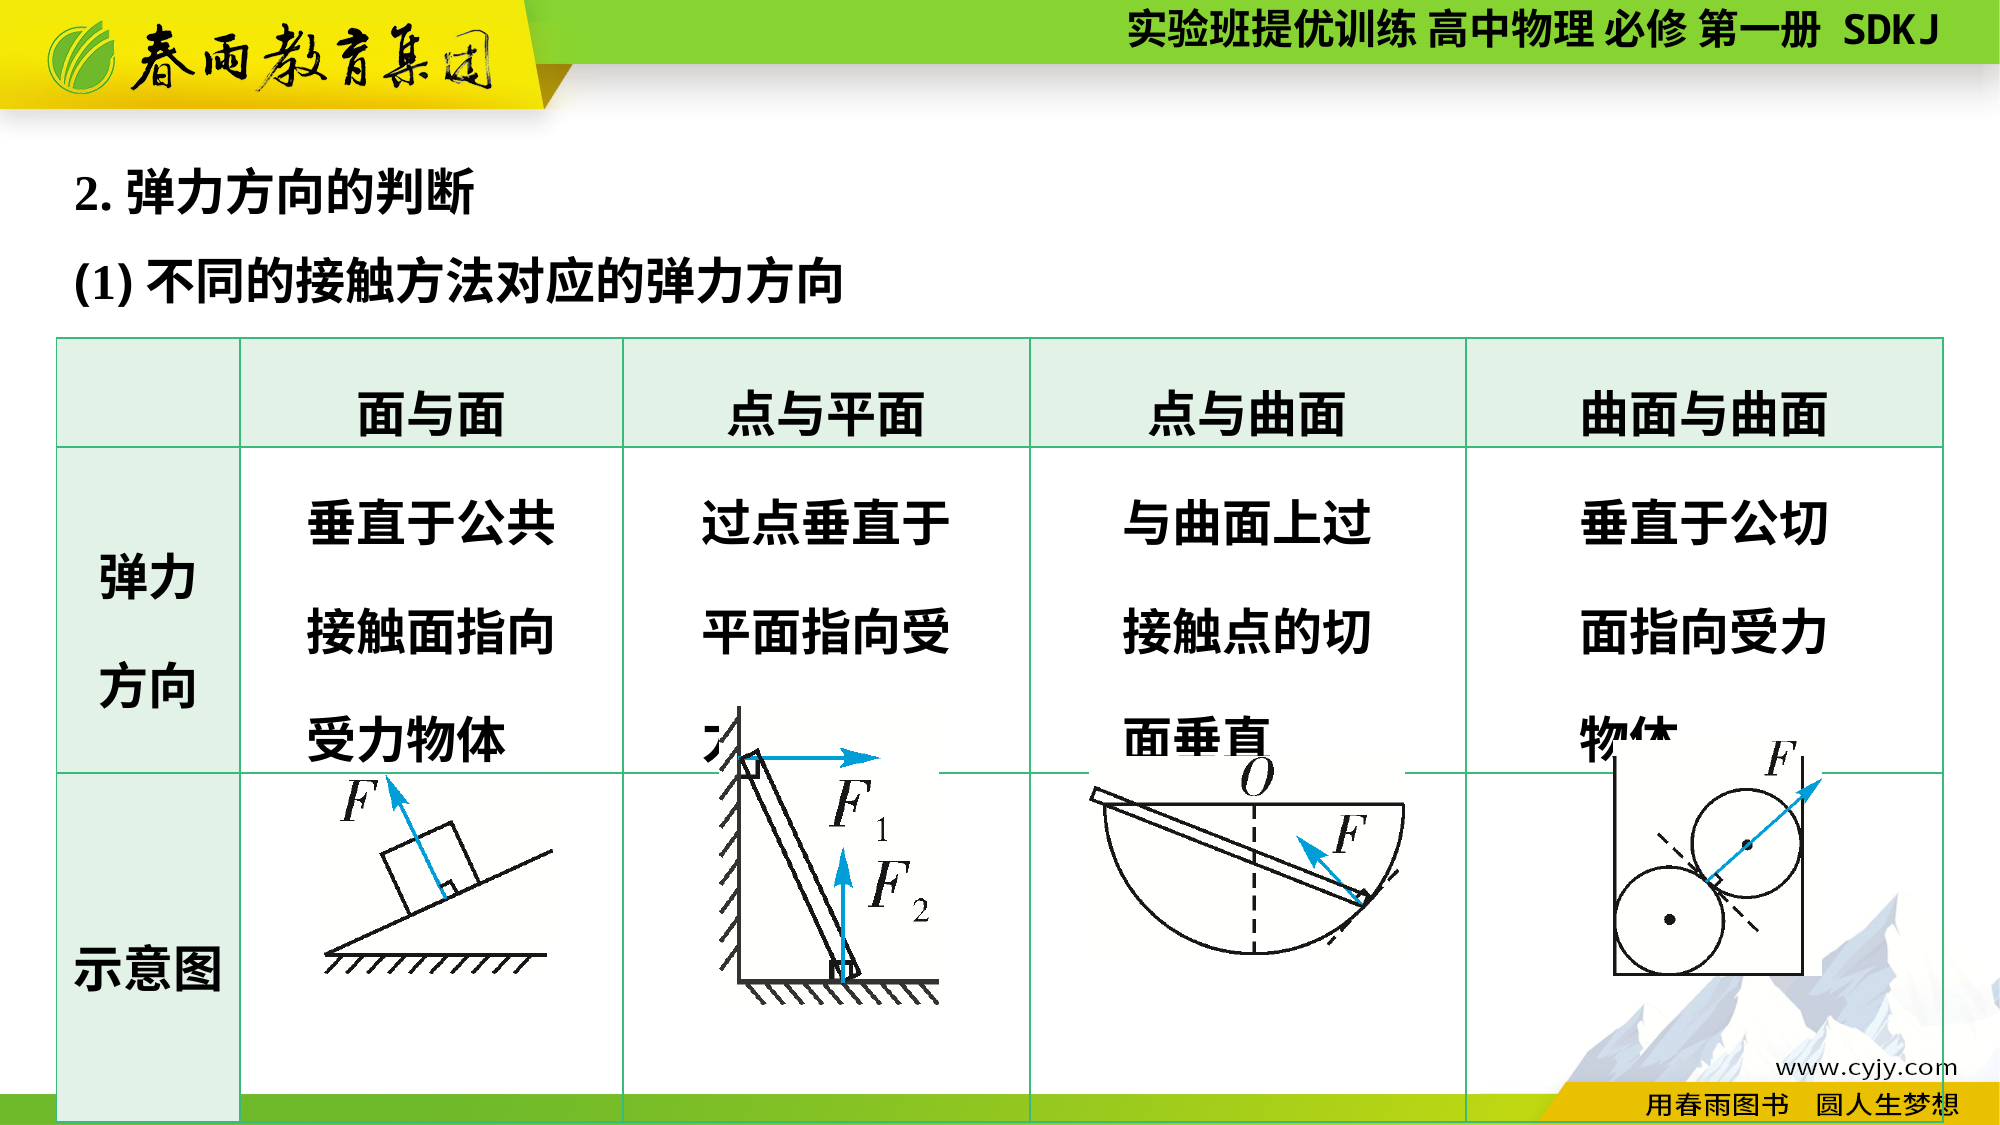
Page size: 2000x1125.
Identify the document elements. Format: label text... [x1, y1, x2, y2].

table_cell 示意图 [57, 774, 239, 1121]
table_header [57, 339, 239, 446]
table_header 点与平面 [624, 339, 1029, 446]
table_cell 垂直于公切 面指向受力 物体 [1467, 448, 1942, 772]
list 2.弹力方向的判断 (1)不同的接触方法对应的弹力方向 [59, 122, 1944, 308]
picture [0, 0, 2000, 1125]
table_header 面与面 [241, 339, 622, 446]
table_cell [1031, 774, 1465, 1121]
table_header 曲面与曲面 [1467, 339, 1942, 446]
table_cell [624, 774, 1029, 1121]
table_cell 垂直于公共 接触面指向 受力物体 [241, 448, 622, 772]
table_header 点与曲面 [1031, 339, 1465, 446]
table_cell [1467, 774, 1942, 1121]
table_cell 与曲面上过 接触点的切 面垂直 [1031, 448, 1465, 772]
table_cell 弹力 方向 [57, 448, 239, 772]
table_cell [241, 774, 622, 1121]
table_cell 过点垂直于 平面指向受 力物体 [624, 448, 1029, 772]
